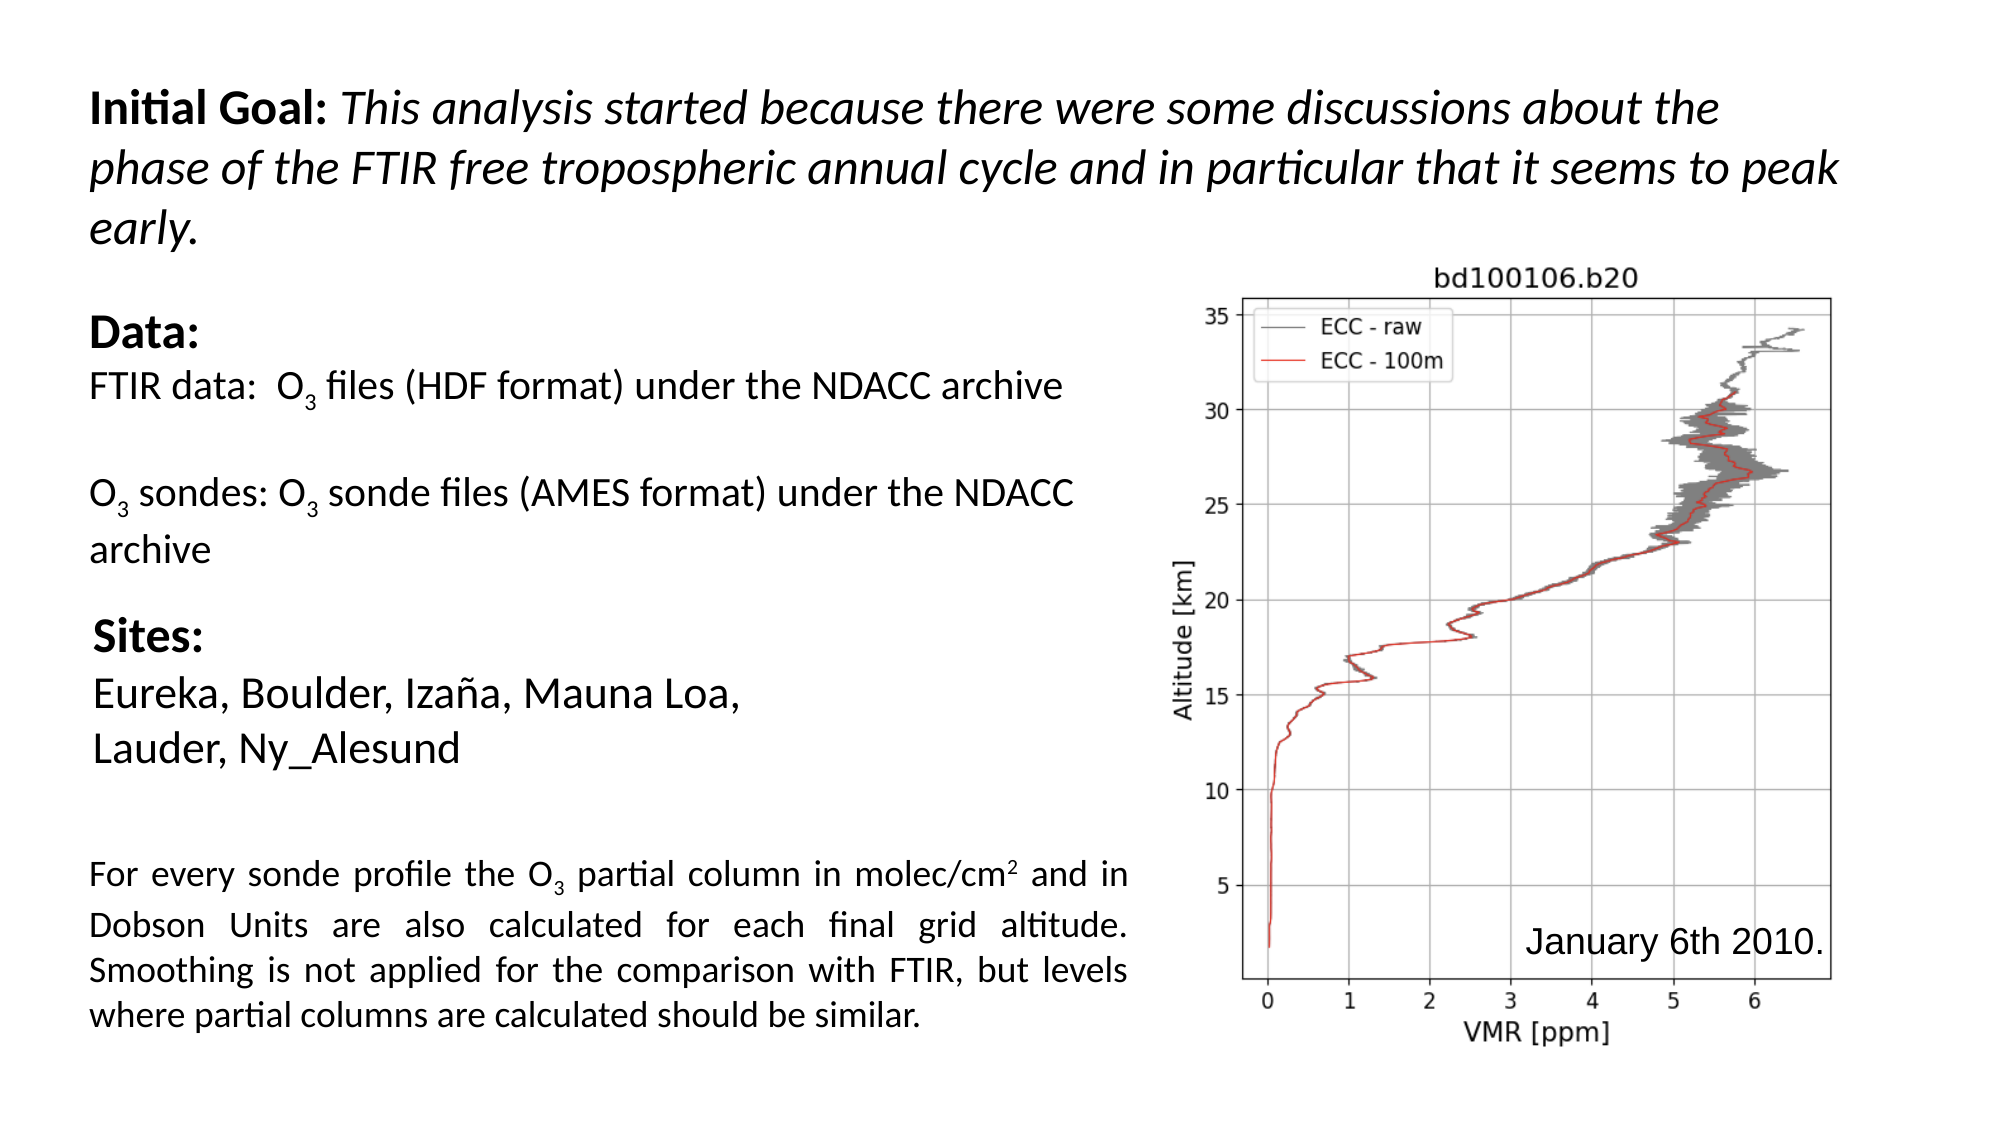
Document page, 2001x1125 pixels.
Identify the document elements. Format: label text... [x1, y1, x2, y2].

text_box Initial Goal: This analysis started because there were some discussions about the phase of the FTIR free tropospheric annual cycle and in particular that it seems to peak early. [74, 67, 1860, 263]
text_box Data: FTIR data: O3 files (HDF format) under the NDACC archive O3 sondes: O3 sonde files (AMES format) under the NDACC archive [74, 290, 1094, 580]
text_box For every sonde profile the O3 partial column in molec/cm2 and in Dobson Units are also calculated for each final grid altitude. Smoothing is not applied for the comparison with FTIR, but levels where partial columns are calculated should be similar. [74, 841, 1144, 1043]
picture [1160, 255, 1843, 1058]
text_box Sites: Eureka, Boulder, Izaña, Mauna Loa, Lauder, Ny_Alesund [78, 595, 768, 780]
